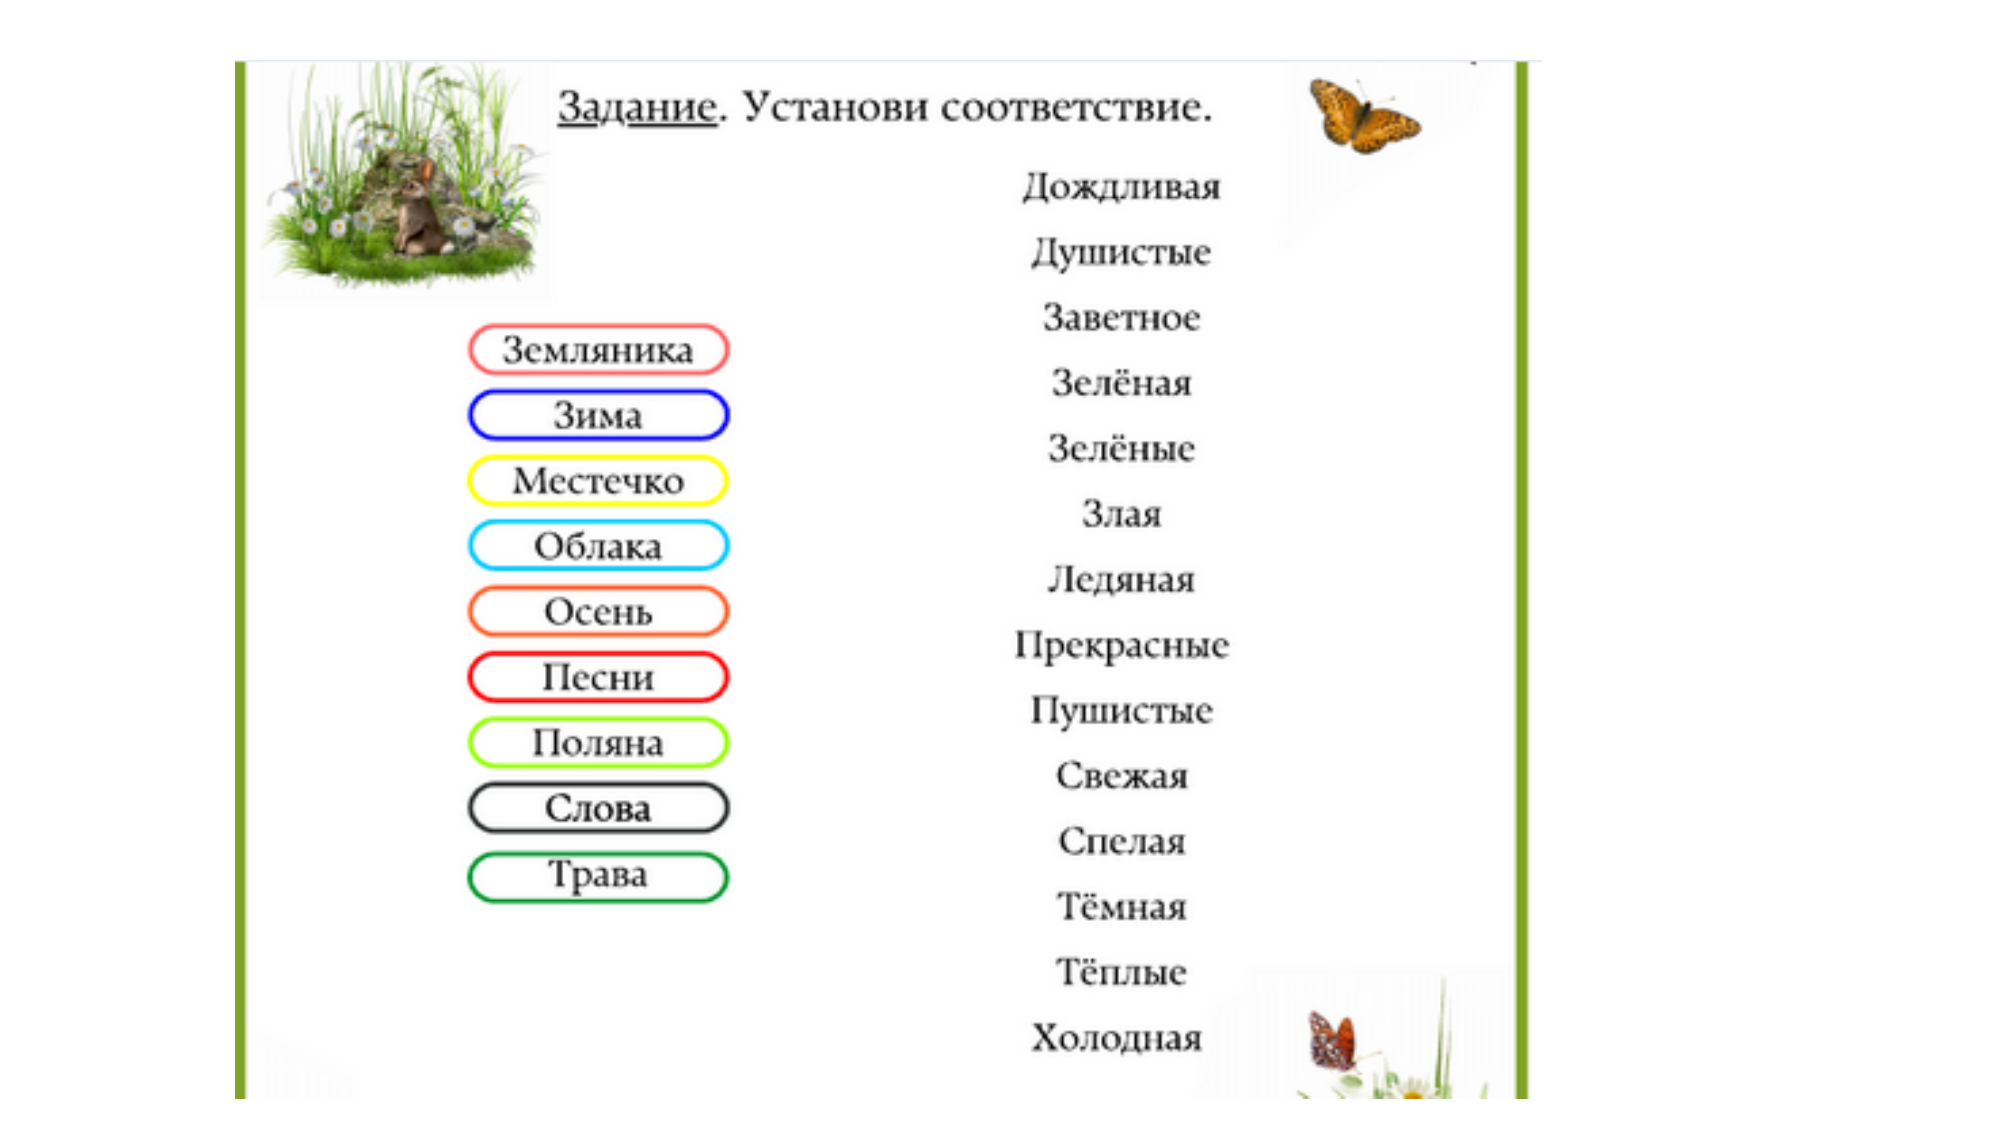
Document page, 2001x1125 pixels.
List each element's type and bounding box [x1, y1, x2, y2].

picture [235, 60, 1542, 1099]
